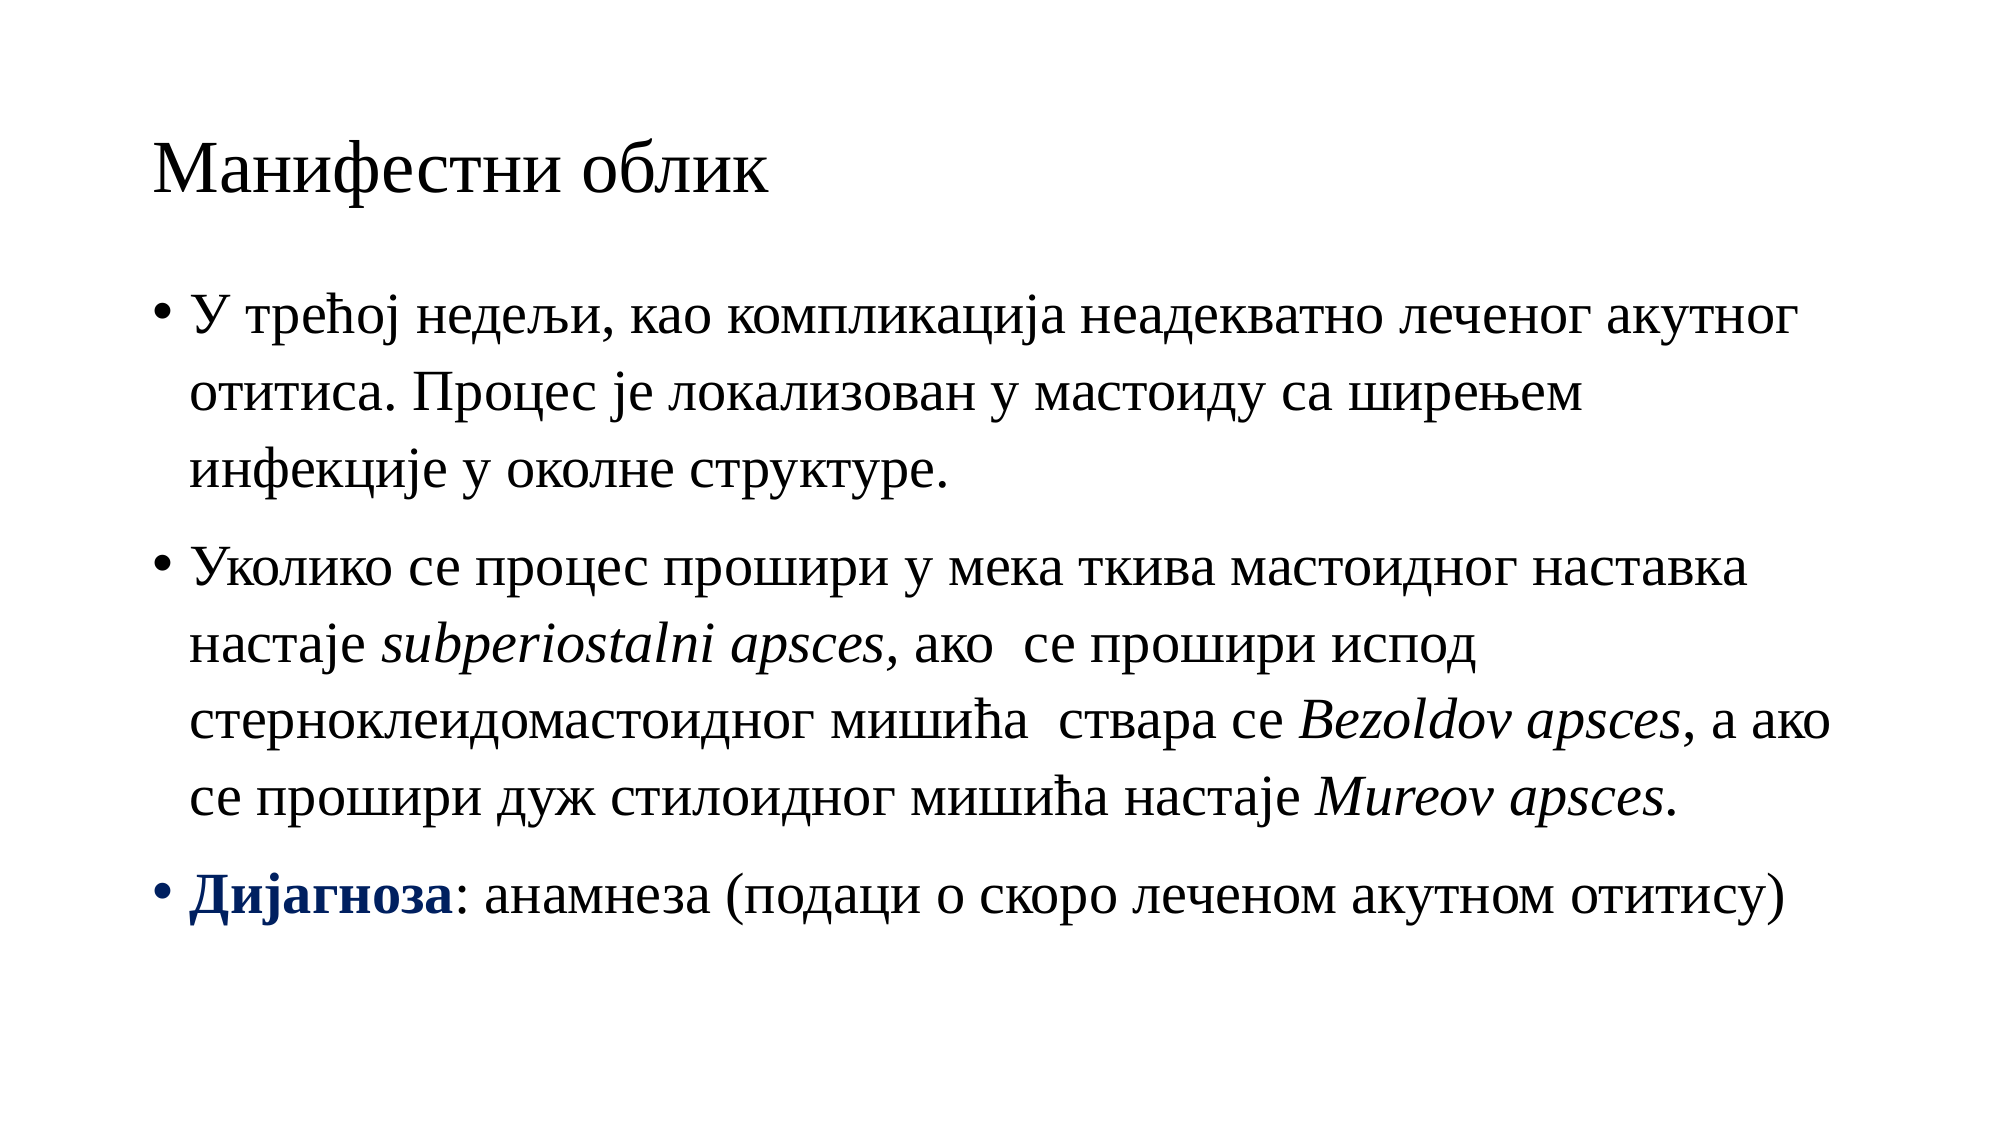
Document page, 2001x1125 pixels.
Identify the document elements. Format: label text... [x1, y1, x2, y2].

list У трећој недељи, као компликација неадекватно леченог акутног отитиса. Процес је локализован у мастоиду са ширењем инфекције у околне структуре. Уколико се процес прошири у мека ткива мастоидног наставка настаје subperiostalni apsces, ако се прошири испод стерноклеидомастоидног мишића ствара се Bezoldov apsces, а ако се прошири дуж стилоидног мишића настаје Mureov apsces. Дијагноза: анамнеза (подаци о скоро леченом акутном отитису) [137, 261, 1863, 1023]
title Манифестни облик [137, 59, 1863, 261]
